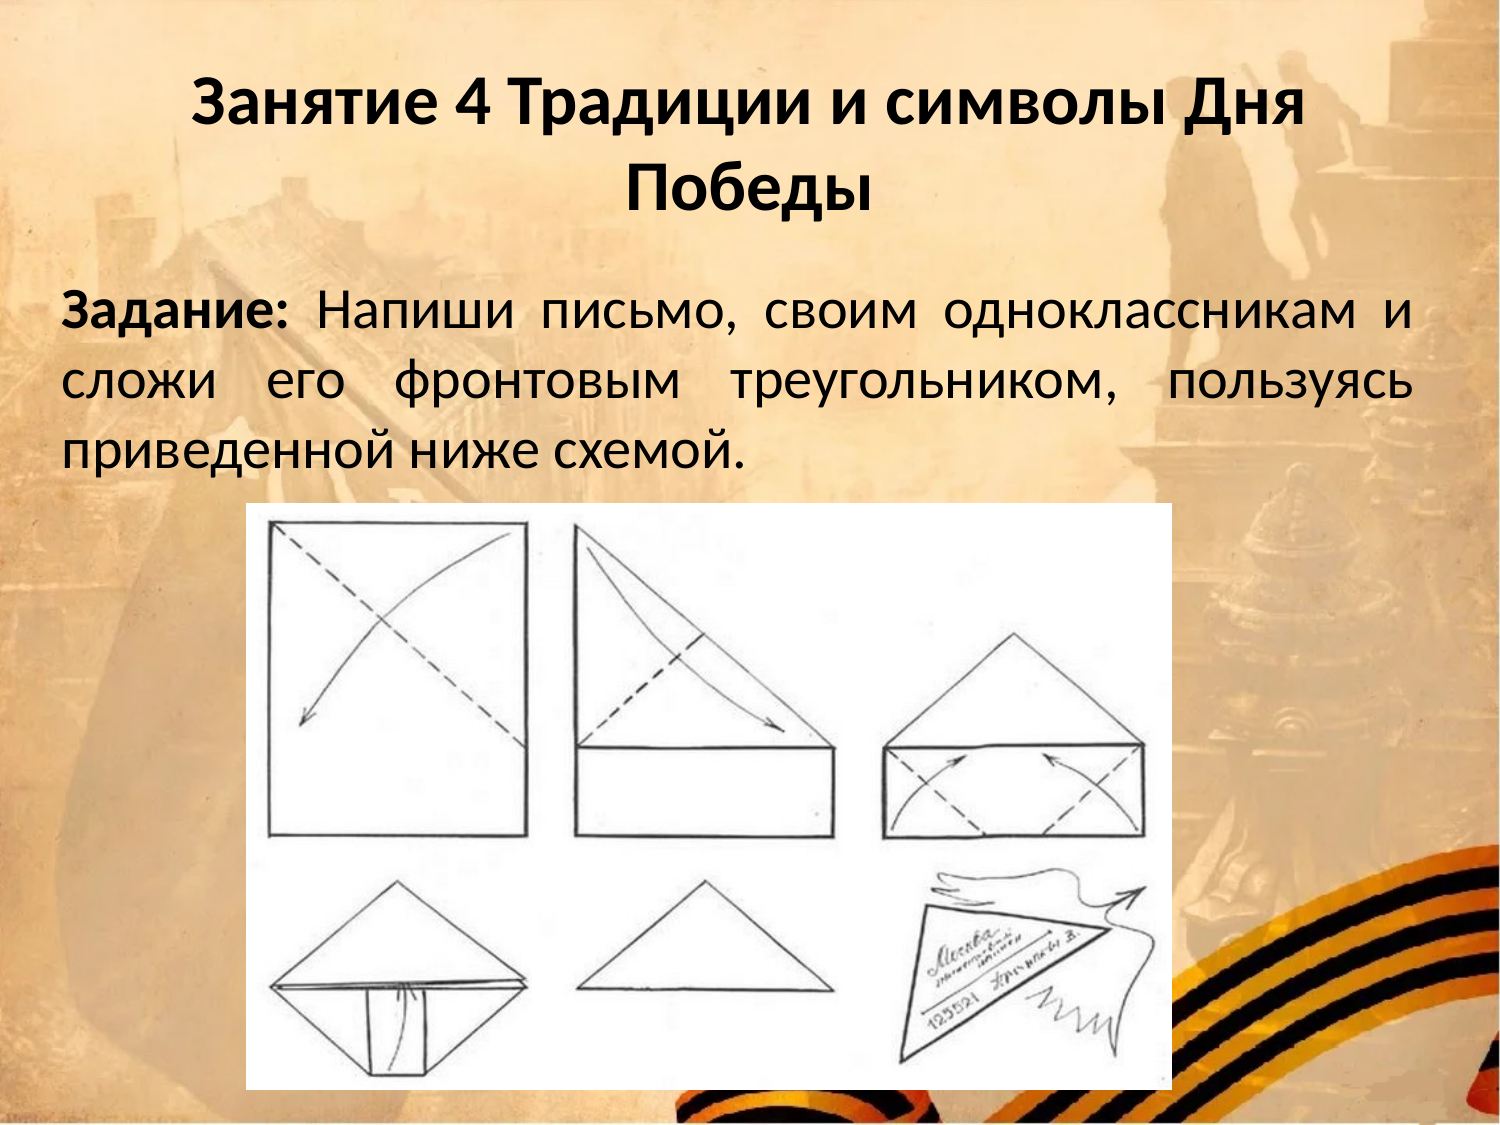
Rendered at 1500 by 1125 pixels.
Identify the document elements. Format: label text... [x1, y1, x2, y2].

text_box Задание: Напиши письмо, своим одноклассникам и сложи его фронтовым треугольником, пользуясь приведенной ниже схемой. [46, 262, 1430, 488]
picture [0, 0, 1500, 1125]
title Занятие 4 Традиции и символы Дня Победы [75, 45, 1425, 233]
